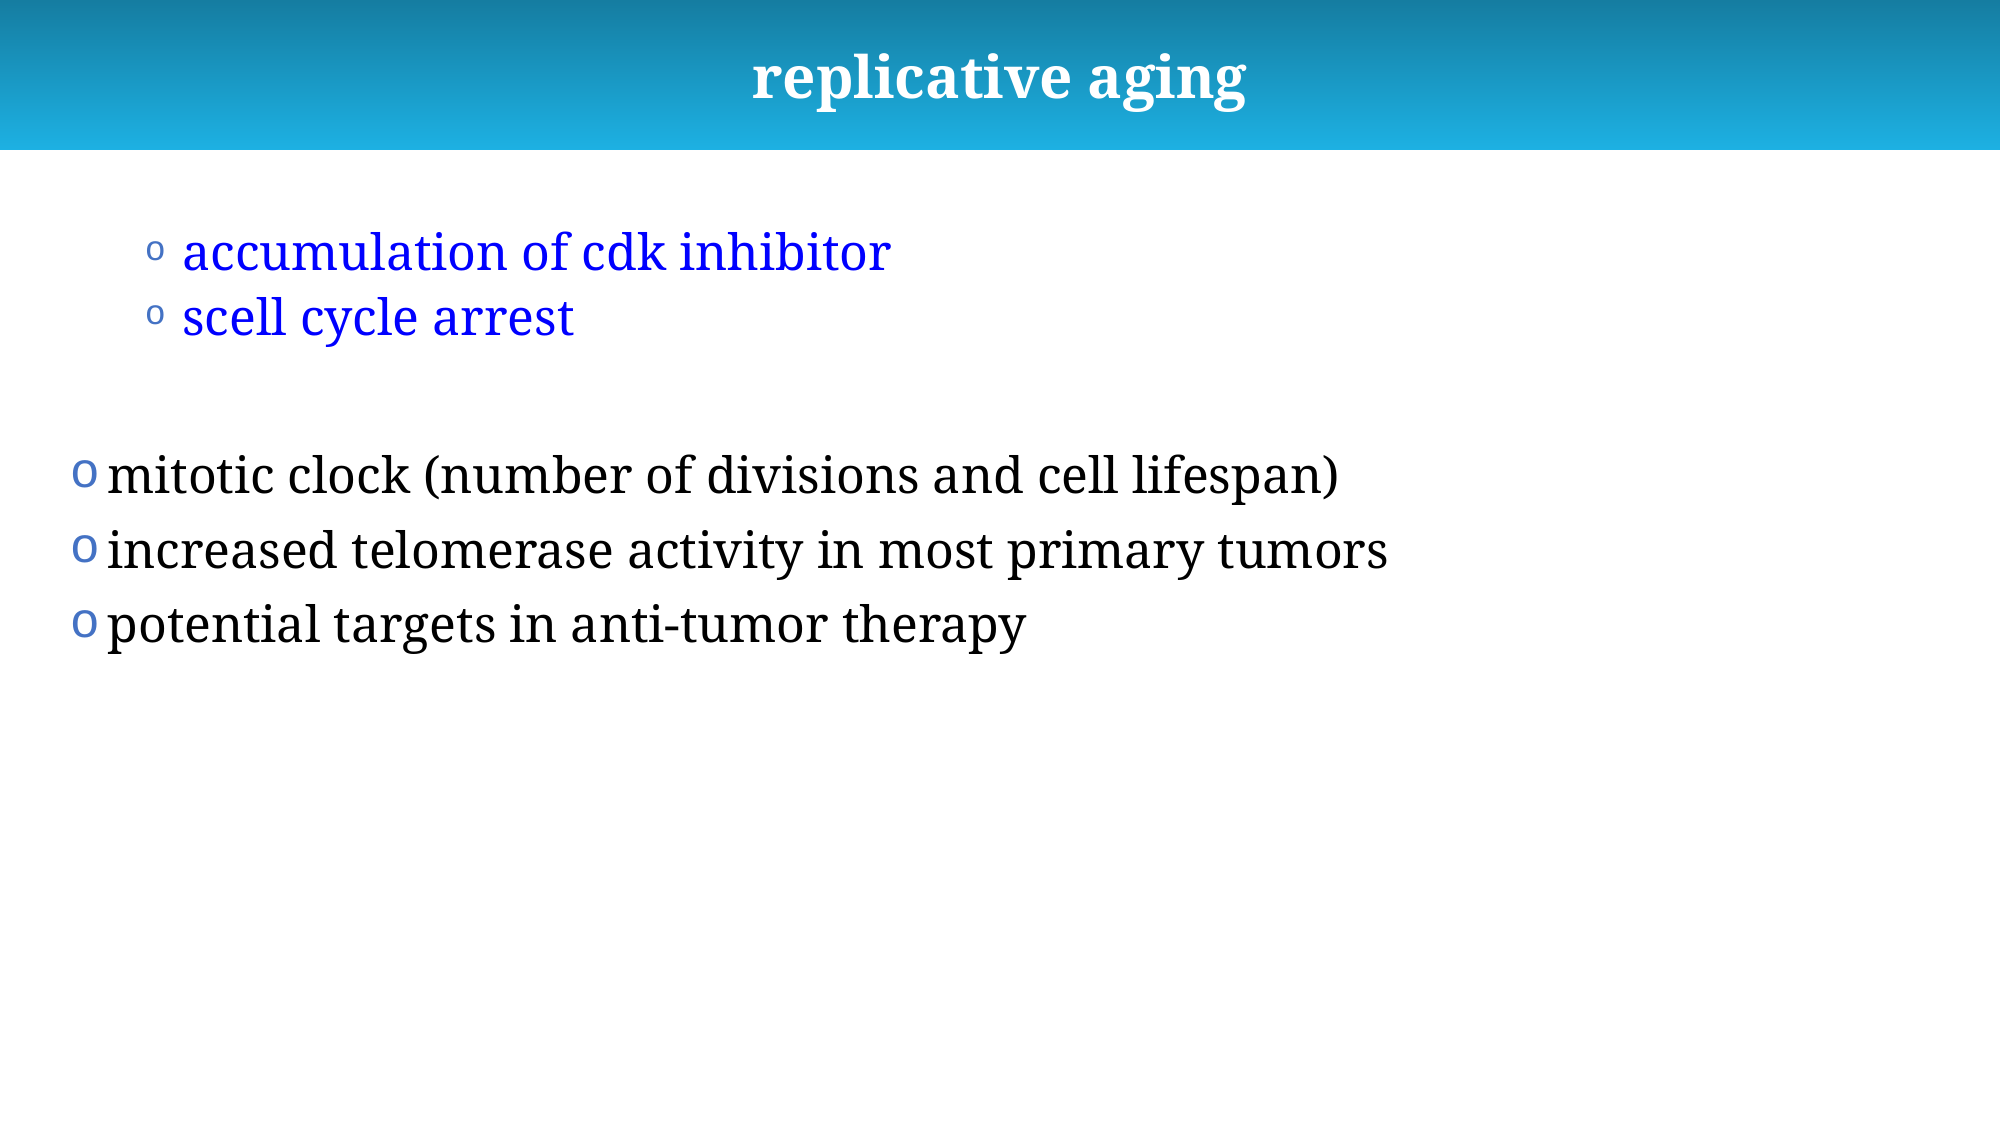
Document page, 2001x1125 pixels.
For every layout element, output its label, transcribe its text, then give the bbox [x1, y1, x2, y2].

list accumulation of cdk inhibitor scell cycle arrest mitotic clock (number of divisions and cell lifespan) increased telomerase activity in most primary tumors potential targets in anti-tumor therapy [55, 219, 1945, 963]
text_box replicative aging [0, 0, 2000, 150]
